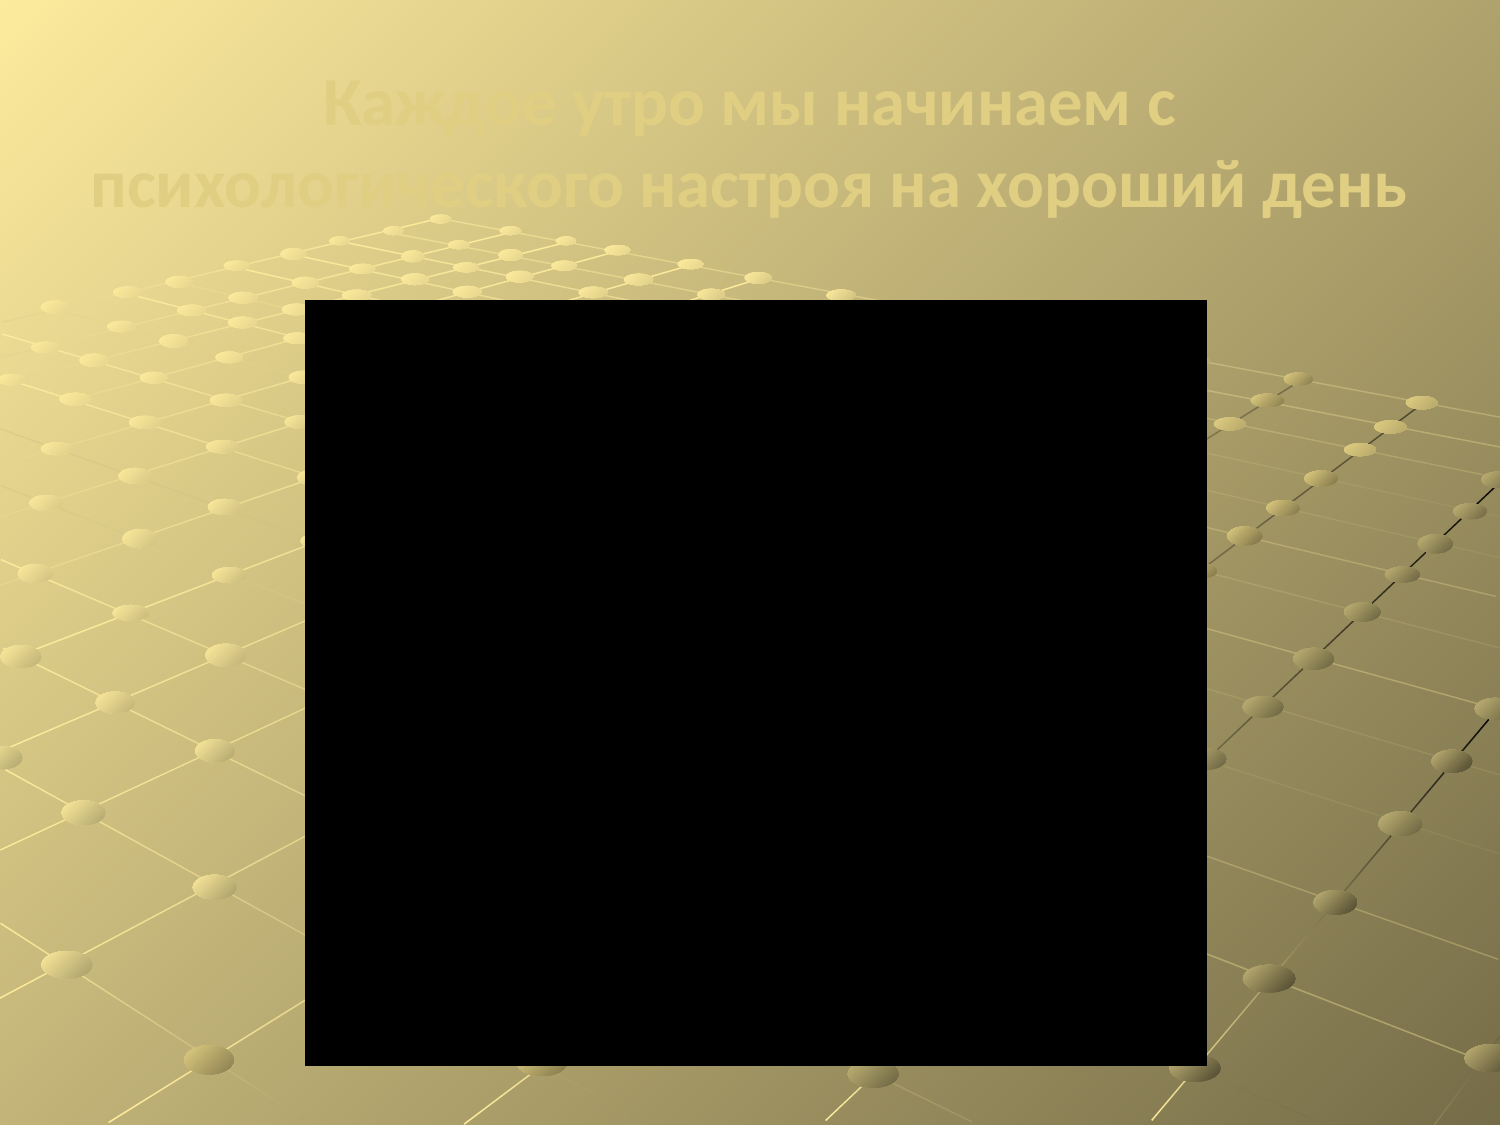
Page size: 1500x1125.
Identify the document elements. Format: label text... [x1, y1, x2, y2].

title Каждое утро мы начинаем с психологического настроя на хороший день [74, 44, 1426, 233]
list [304, 299, 1208, 1067]
